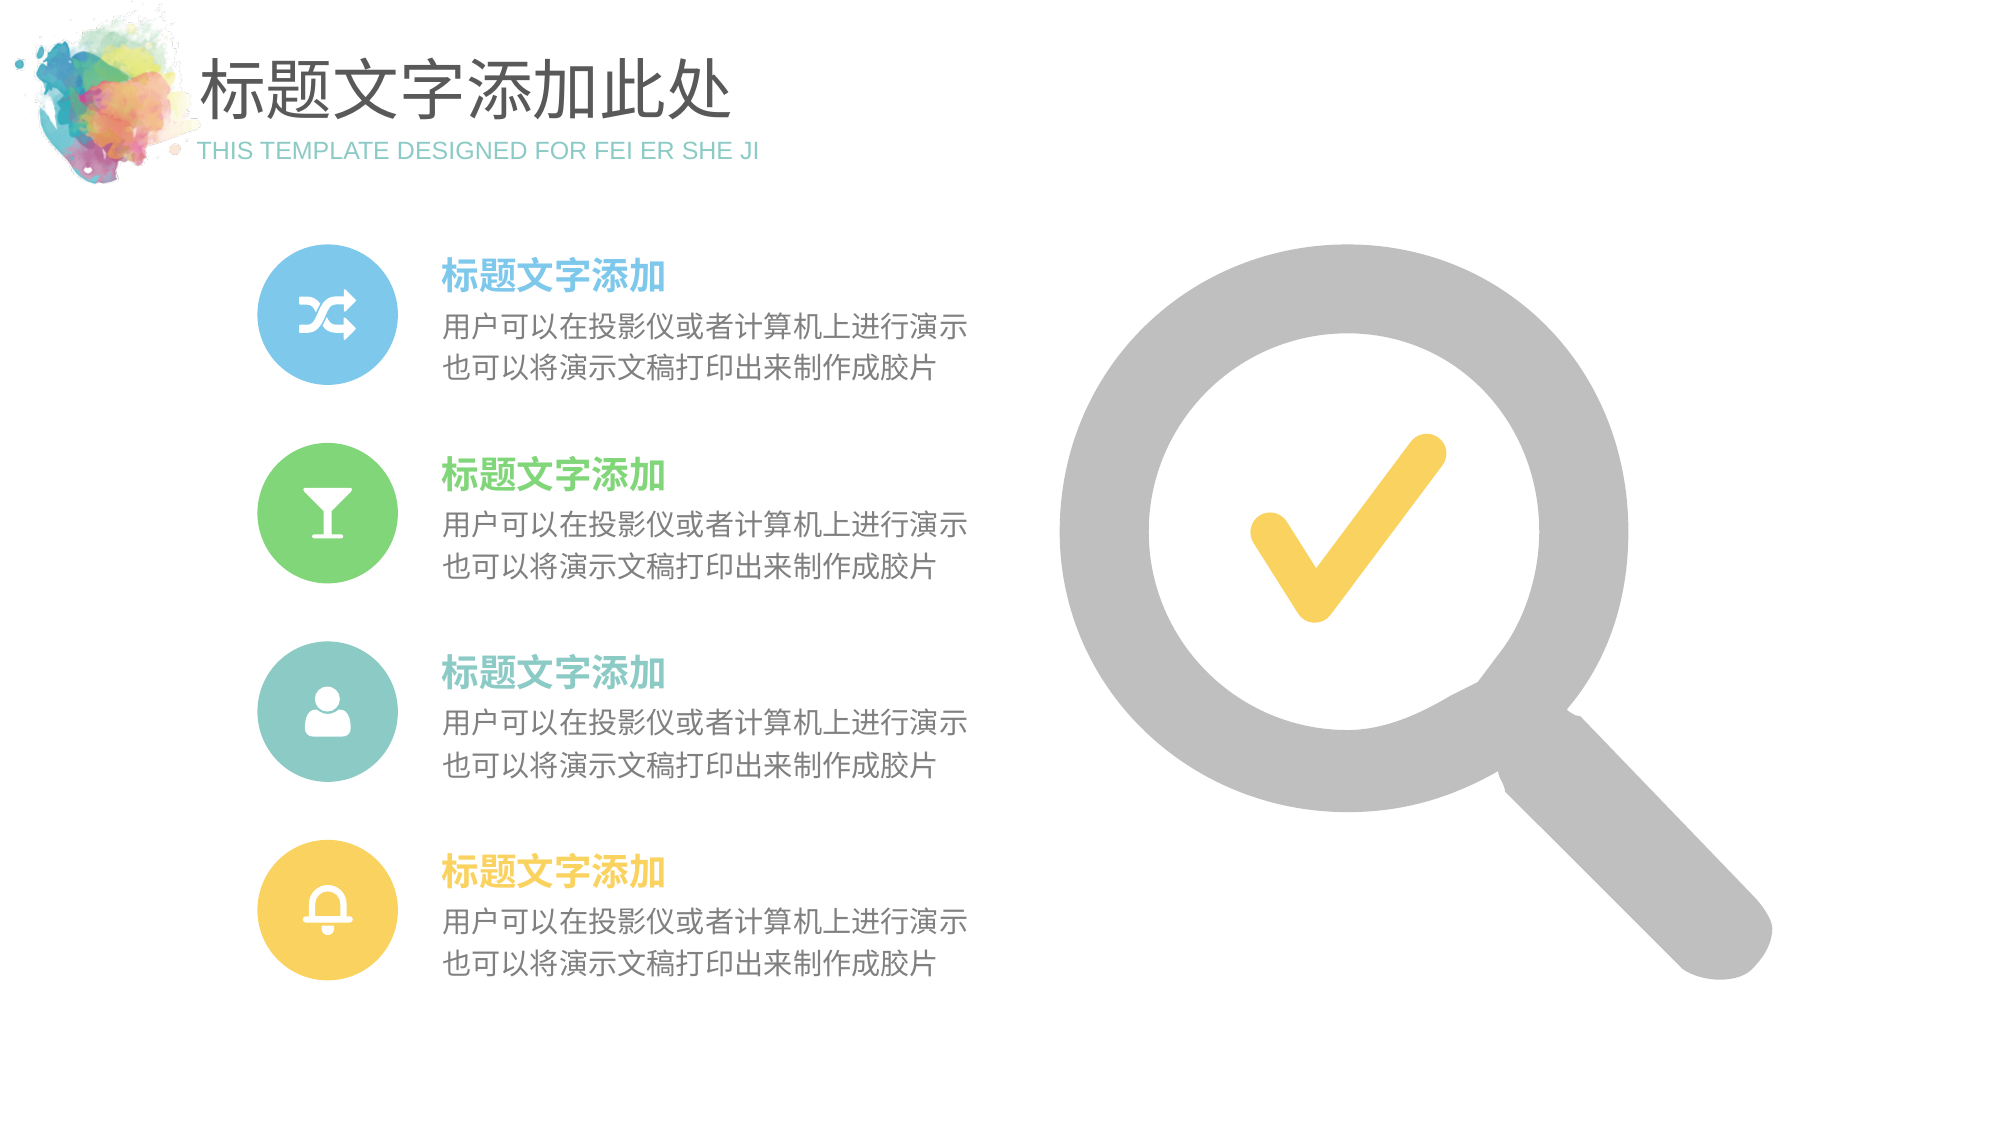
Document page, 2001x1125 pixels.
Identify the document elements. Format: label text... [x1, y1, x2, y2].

text_box 标题文字添加此处 [215, 40, 749, 126]
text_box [427, 831, 1001, 989]
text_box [427, 235, 1001, 394]
picture [0, 0, 215, 200]
text_box THIS TEMPLATE DESIGNED FOR FEI ER SHE JI [215, 126, 805, 172]
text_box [427, 632, 1001, 791]
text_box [427, 434, 1001, 592]
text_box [1059, 244, 1773, 980]
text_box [257, 641, 398, 782]
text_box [257, 244, 398, 385]
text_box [257, 442, 398, 584]
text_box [257, 839, 398, 981]
